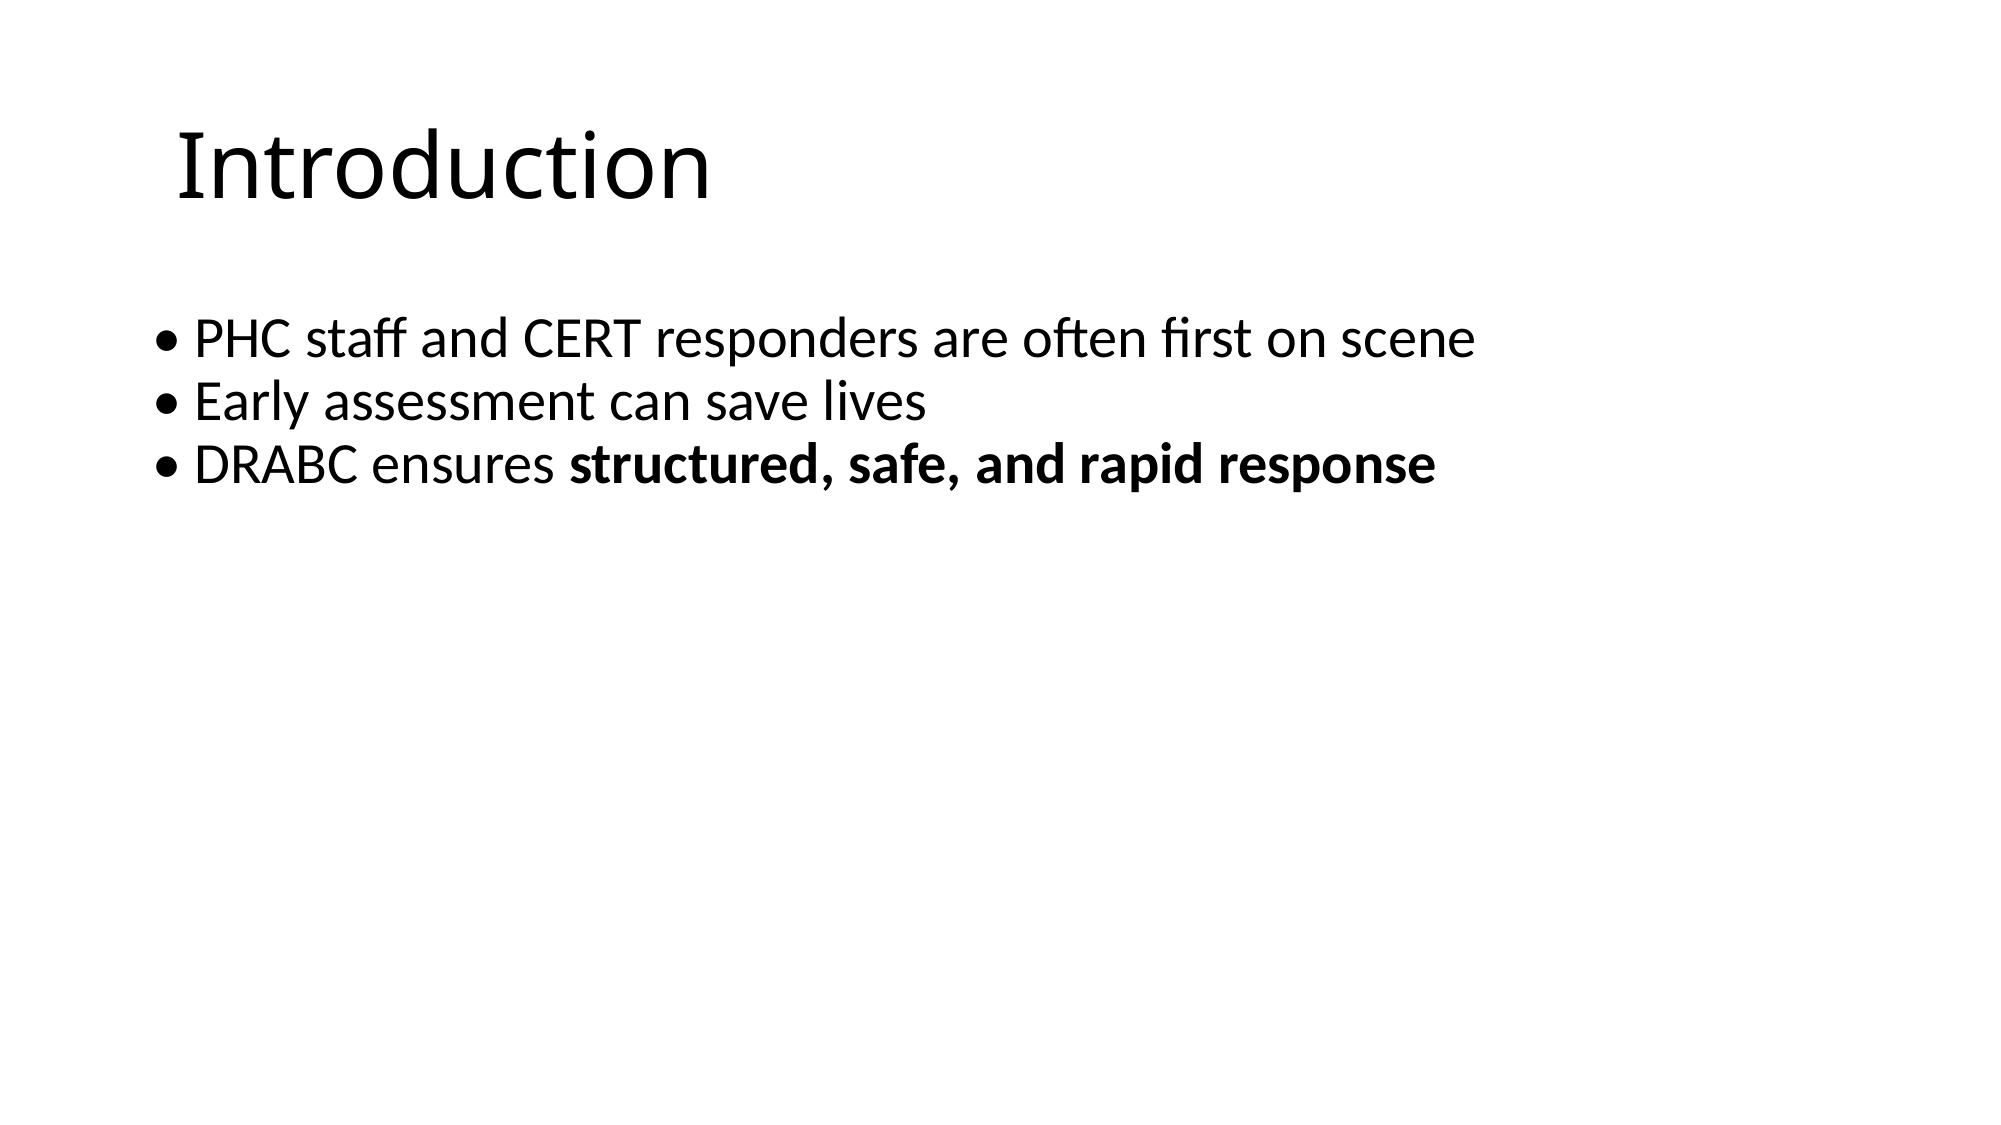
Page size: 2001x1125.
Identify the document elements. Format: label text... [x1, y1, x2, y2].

title Introduction [137, 59, 1863, 278]
list • PHC staff and CERT responders are often first on scene • Early assessment can save lives • DRABC ensures structured, safe, and rapid response [137, 299, 1863, 1014]
